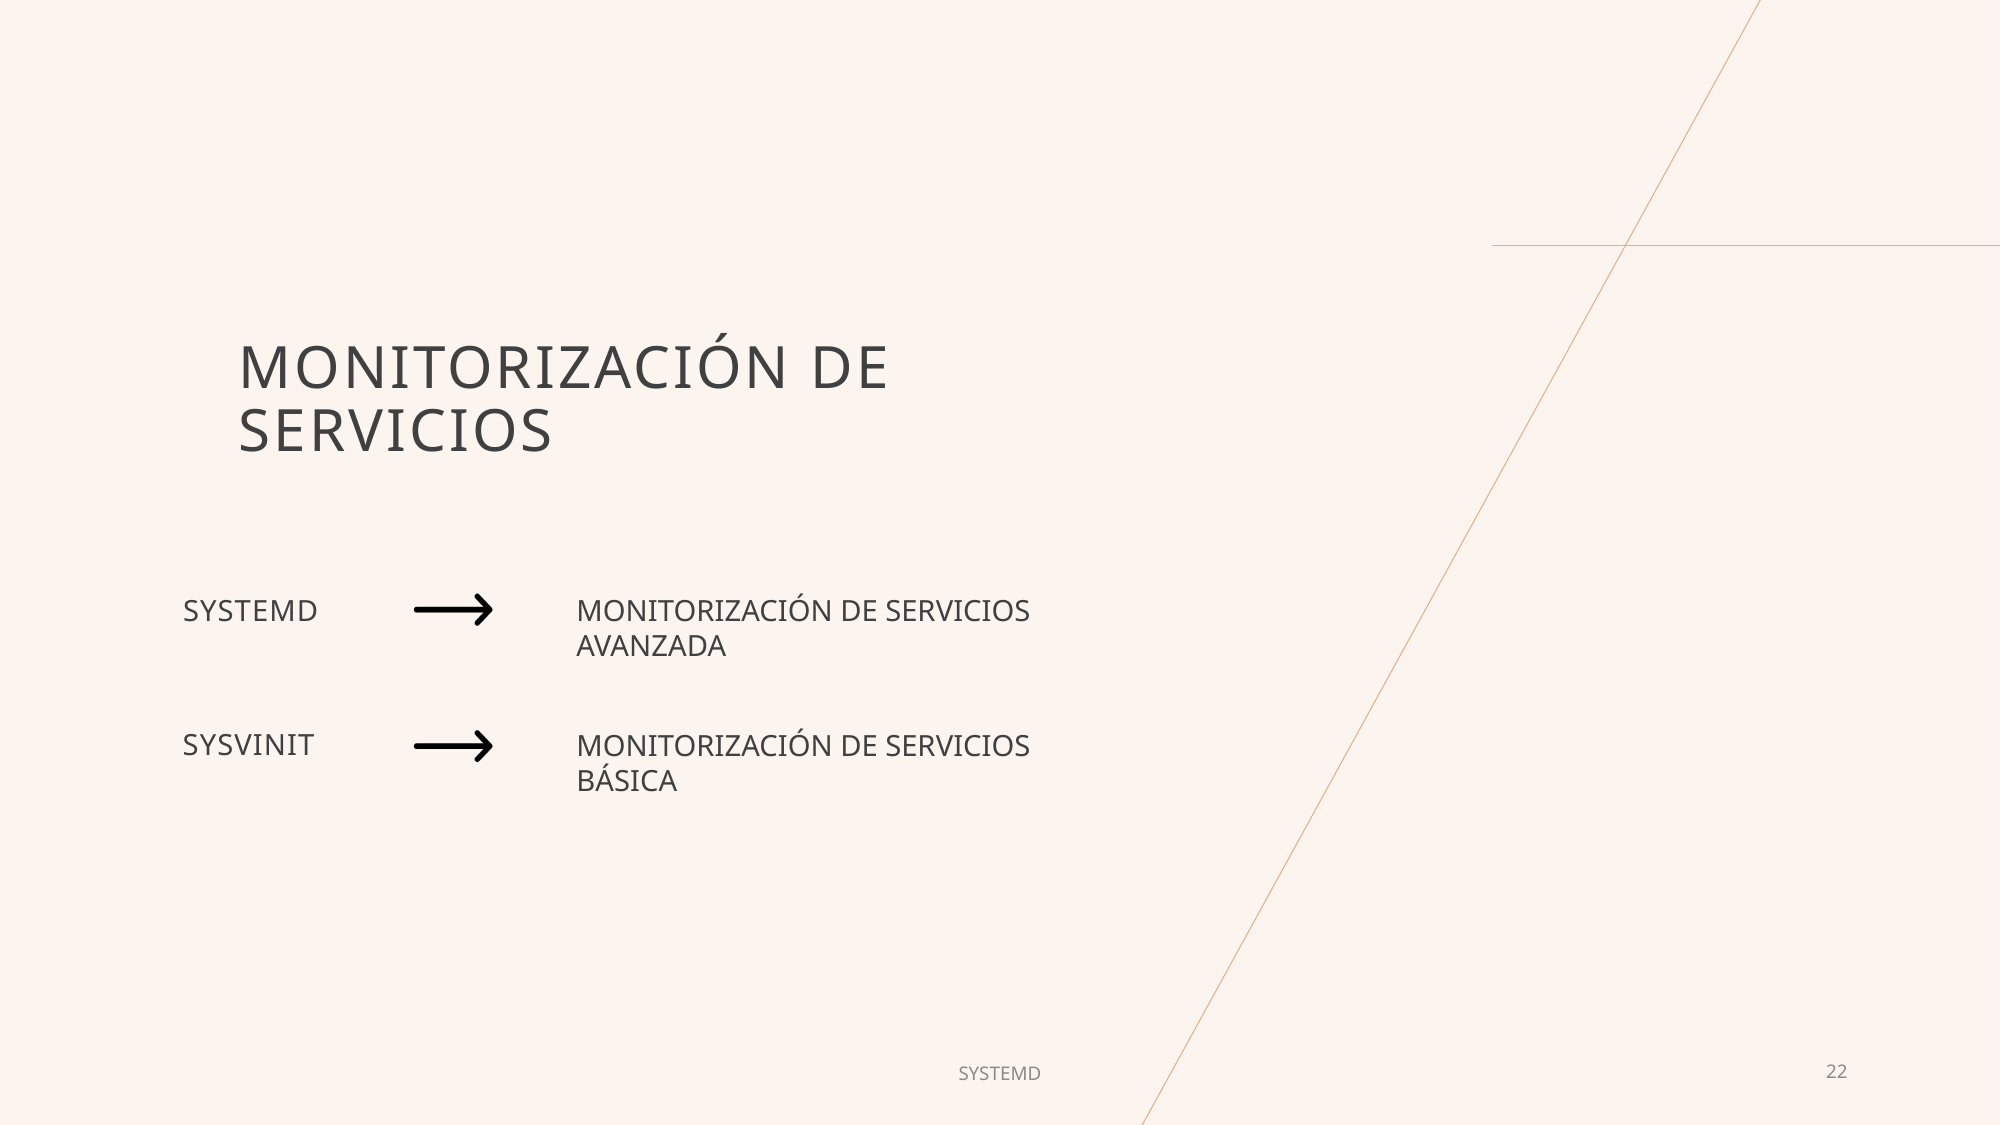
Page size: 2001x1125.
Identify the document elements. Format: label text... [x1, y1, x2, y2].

text_box SYSVINIT [167, 718, 344, 772]
text_box MONITORIZACIÓN DE SERVICIOS BÁSICA [561, 719, 1086, 805]
footer SYSTEMD [857, 1042, 1143, 1103]
slide_number 22 [1412, 1042, 1863, 1103]
picture [410, 564, 496, 655]
title Monitorización de servicios [223, 274, 1062, 472]
text_box MONITORIZACIÓN DE SERVICIOS AVANZADA [561, 585, 1086, 670]
picture [410, 701, 496, 791]
list SYSTEMD [168, 584, 344, 638]
